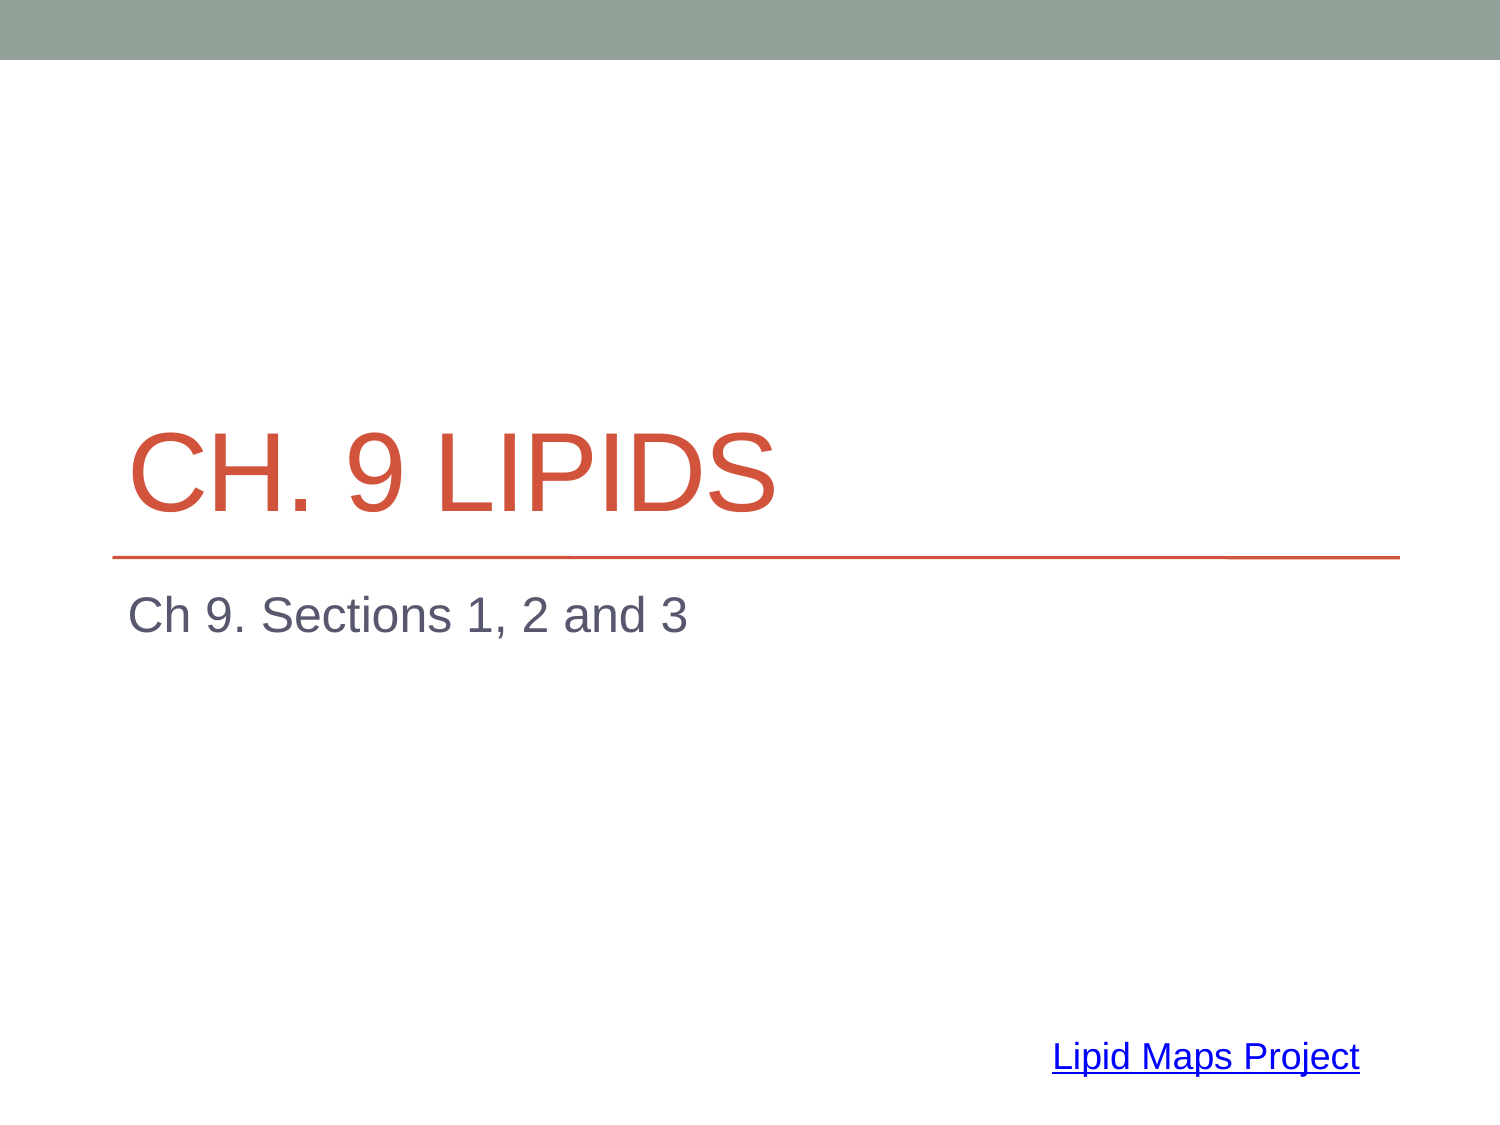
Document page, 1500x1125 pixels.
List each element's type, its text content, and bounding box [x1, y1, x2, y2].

subtitle Ch 9. Sections 1, 2 and 3 [112, 575, 1163, 863]
title Ch. 9 Lipids [112, 224, 1400, 542]
text_box Lipid Maps Project [1037, 1024, 1450, 1085]
